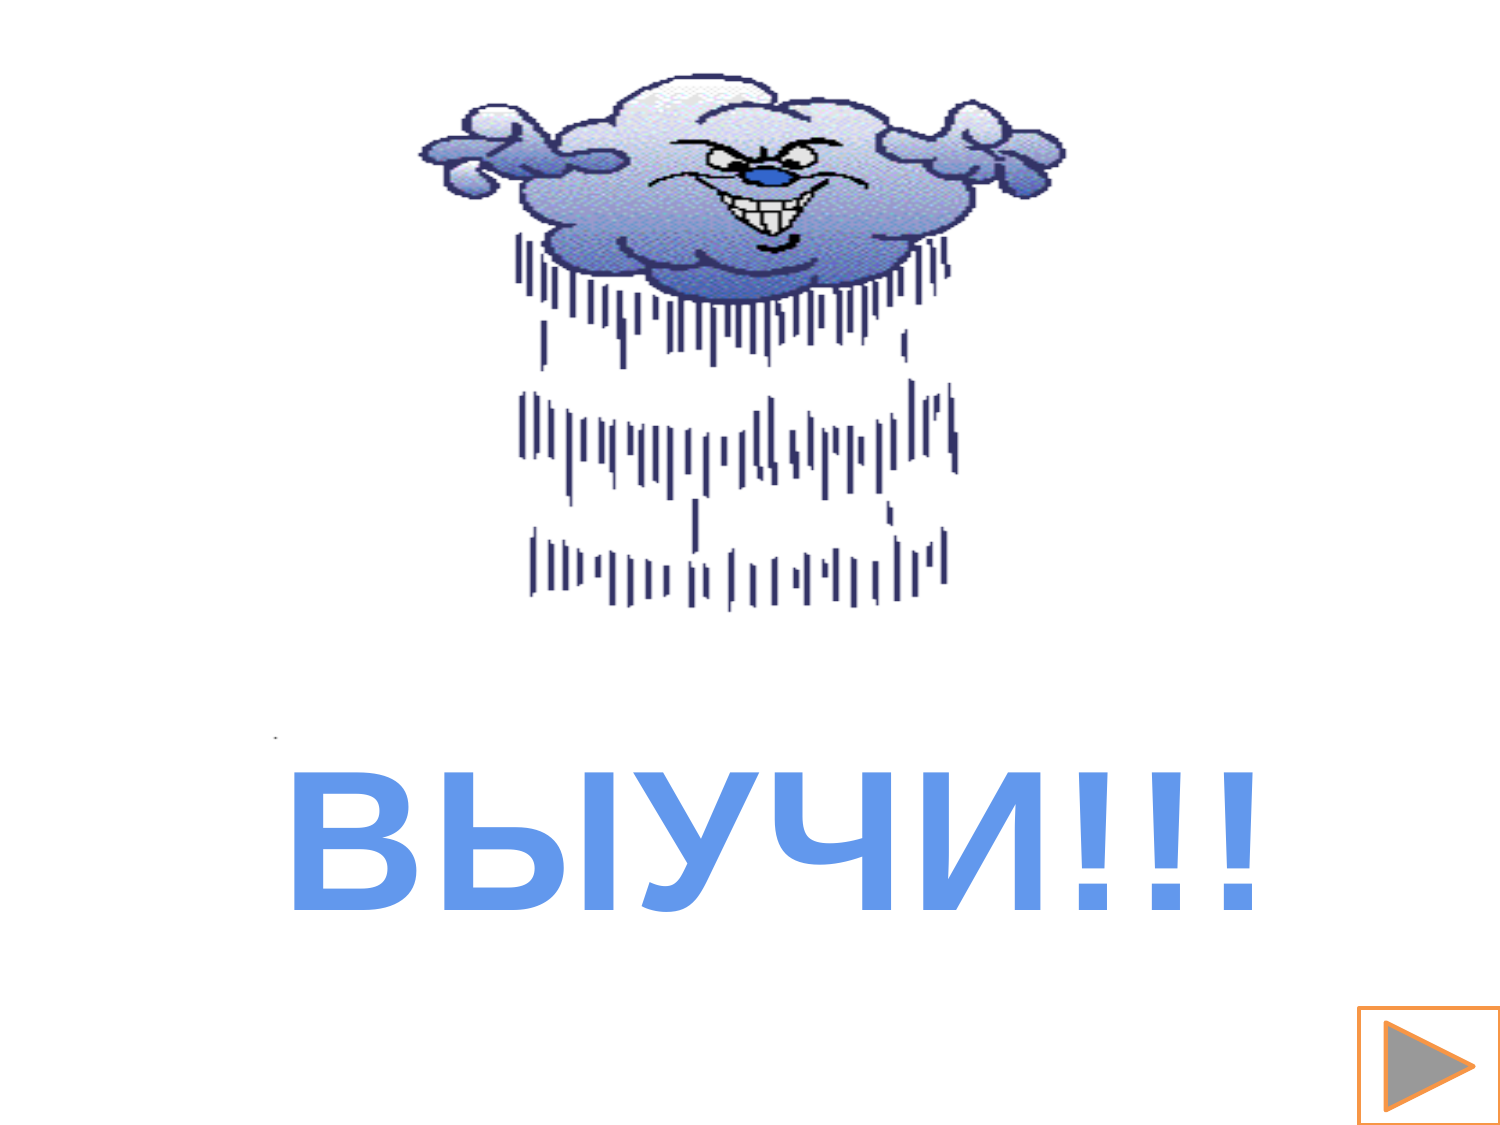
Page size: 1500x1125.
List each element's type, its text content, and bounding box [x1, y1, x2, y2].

text_box ВЫУЧИ!!! [266, 703, 1289, 958]
text_box [1357, 1006, 1500, 1125]
picture [257, 34, 1266, 774]
